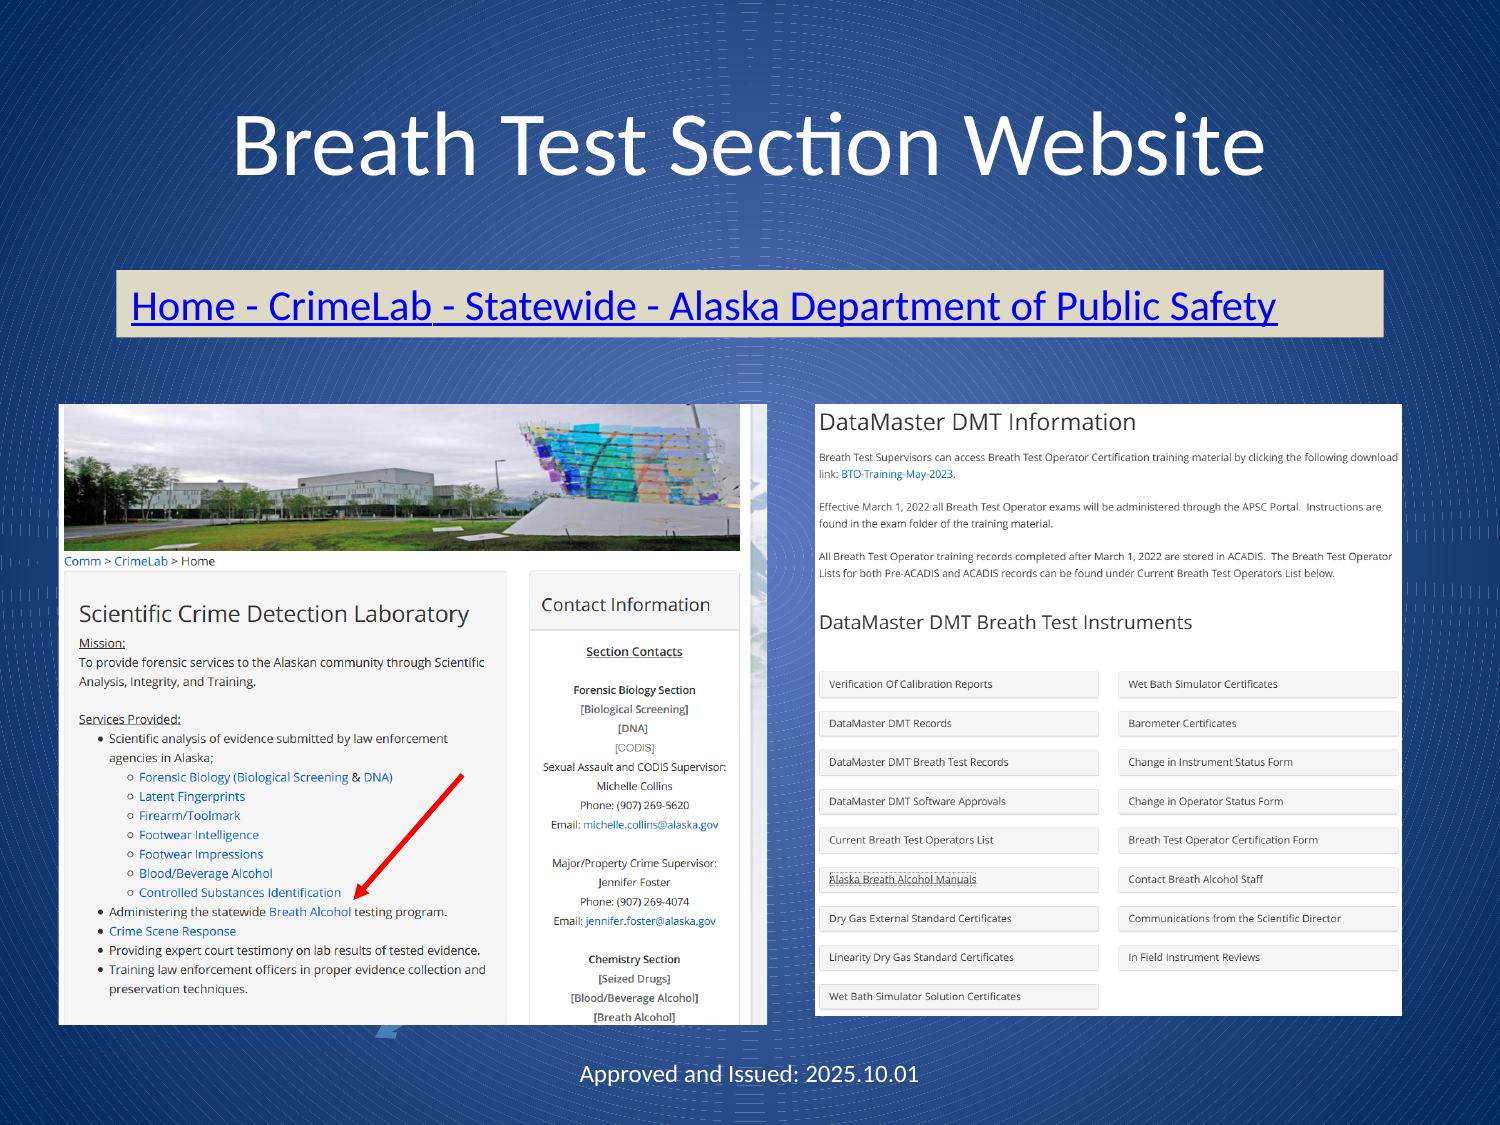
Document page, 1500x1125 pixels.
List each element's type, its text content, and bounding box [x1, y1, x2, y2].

title Breath Test Section Website [75, 45, 1425, 233]
picture [814, 404, 1403, 1017]
footer Approved and Issued: 2025.10.01 [512, 1042, 988, 1103]
list Home - CrimeLab - Statewide - Alaska Department of Public Safety [116, 270, 1384, 338]
picture [58, 404, 768, 1026]
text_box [353, 774, 463, 901]
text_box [374, 1034, 488, 1038]
